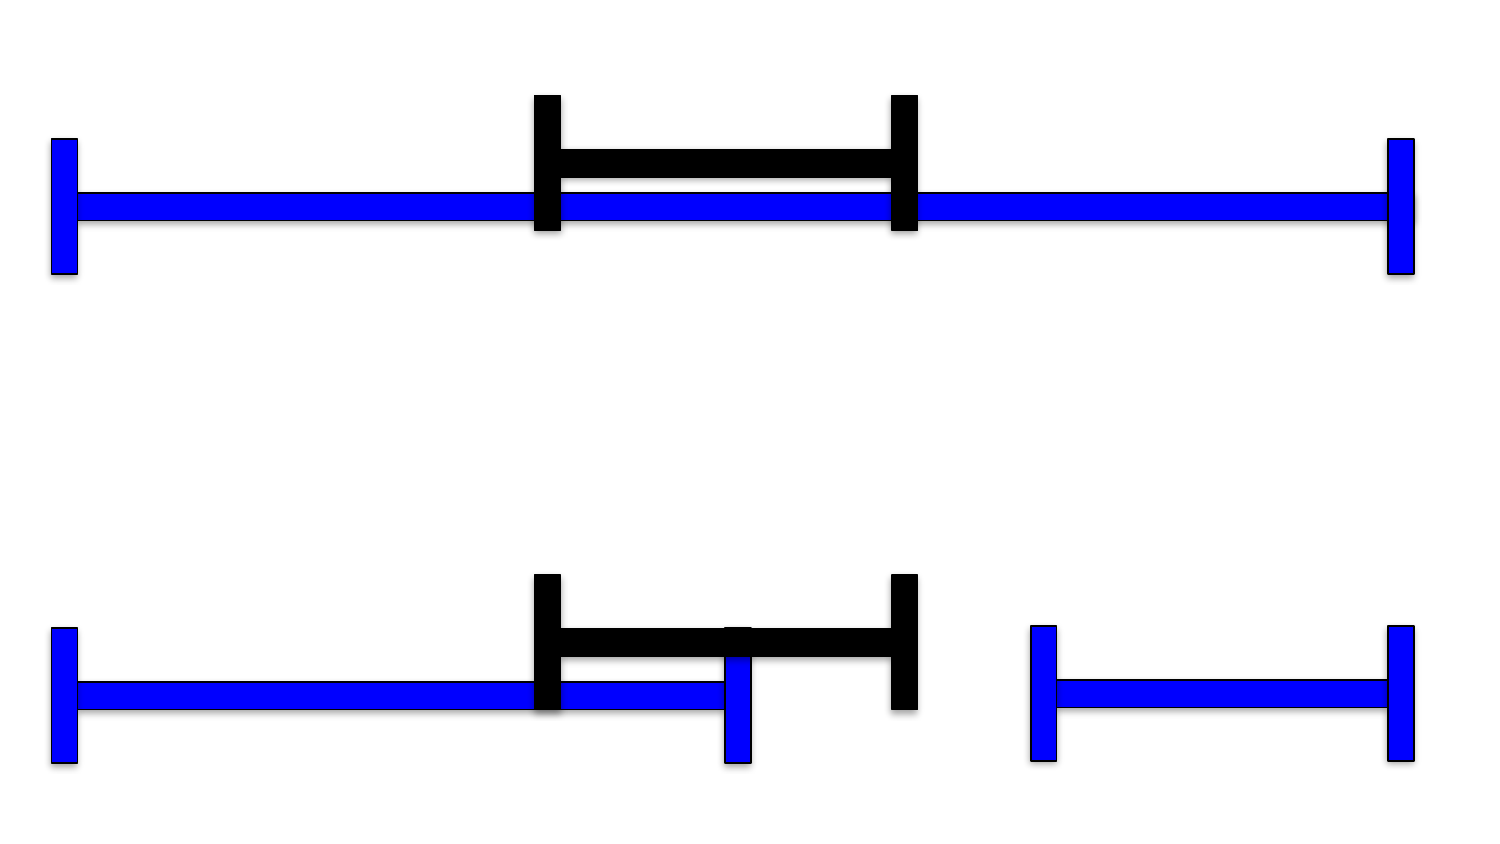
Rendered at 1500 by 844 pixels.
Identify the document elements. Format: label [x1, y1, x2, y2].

text_box [922, 192, 1382, 221]
text_box [566, 192, 886, 221]
text_box [1387, 138, 1415, 275]
text_box [891, 95, 918, 231]
text_box [51, 138, 78, 275]
text_box [534, 95, 561, 231]
text_box [82, 192, 529, 221]
text_box [51, 574, 1415, 764]
text_box [566, 149, 886, 178]
